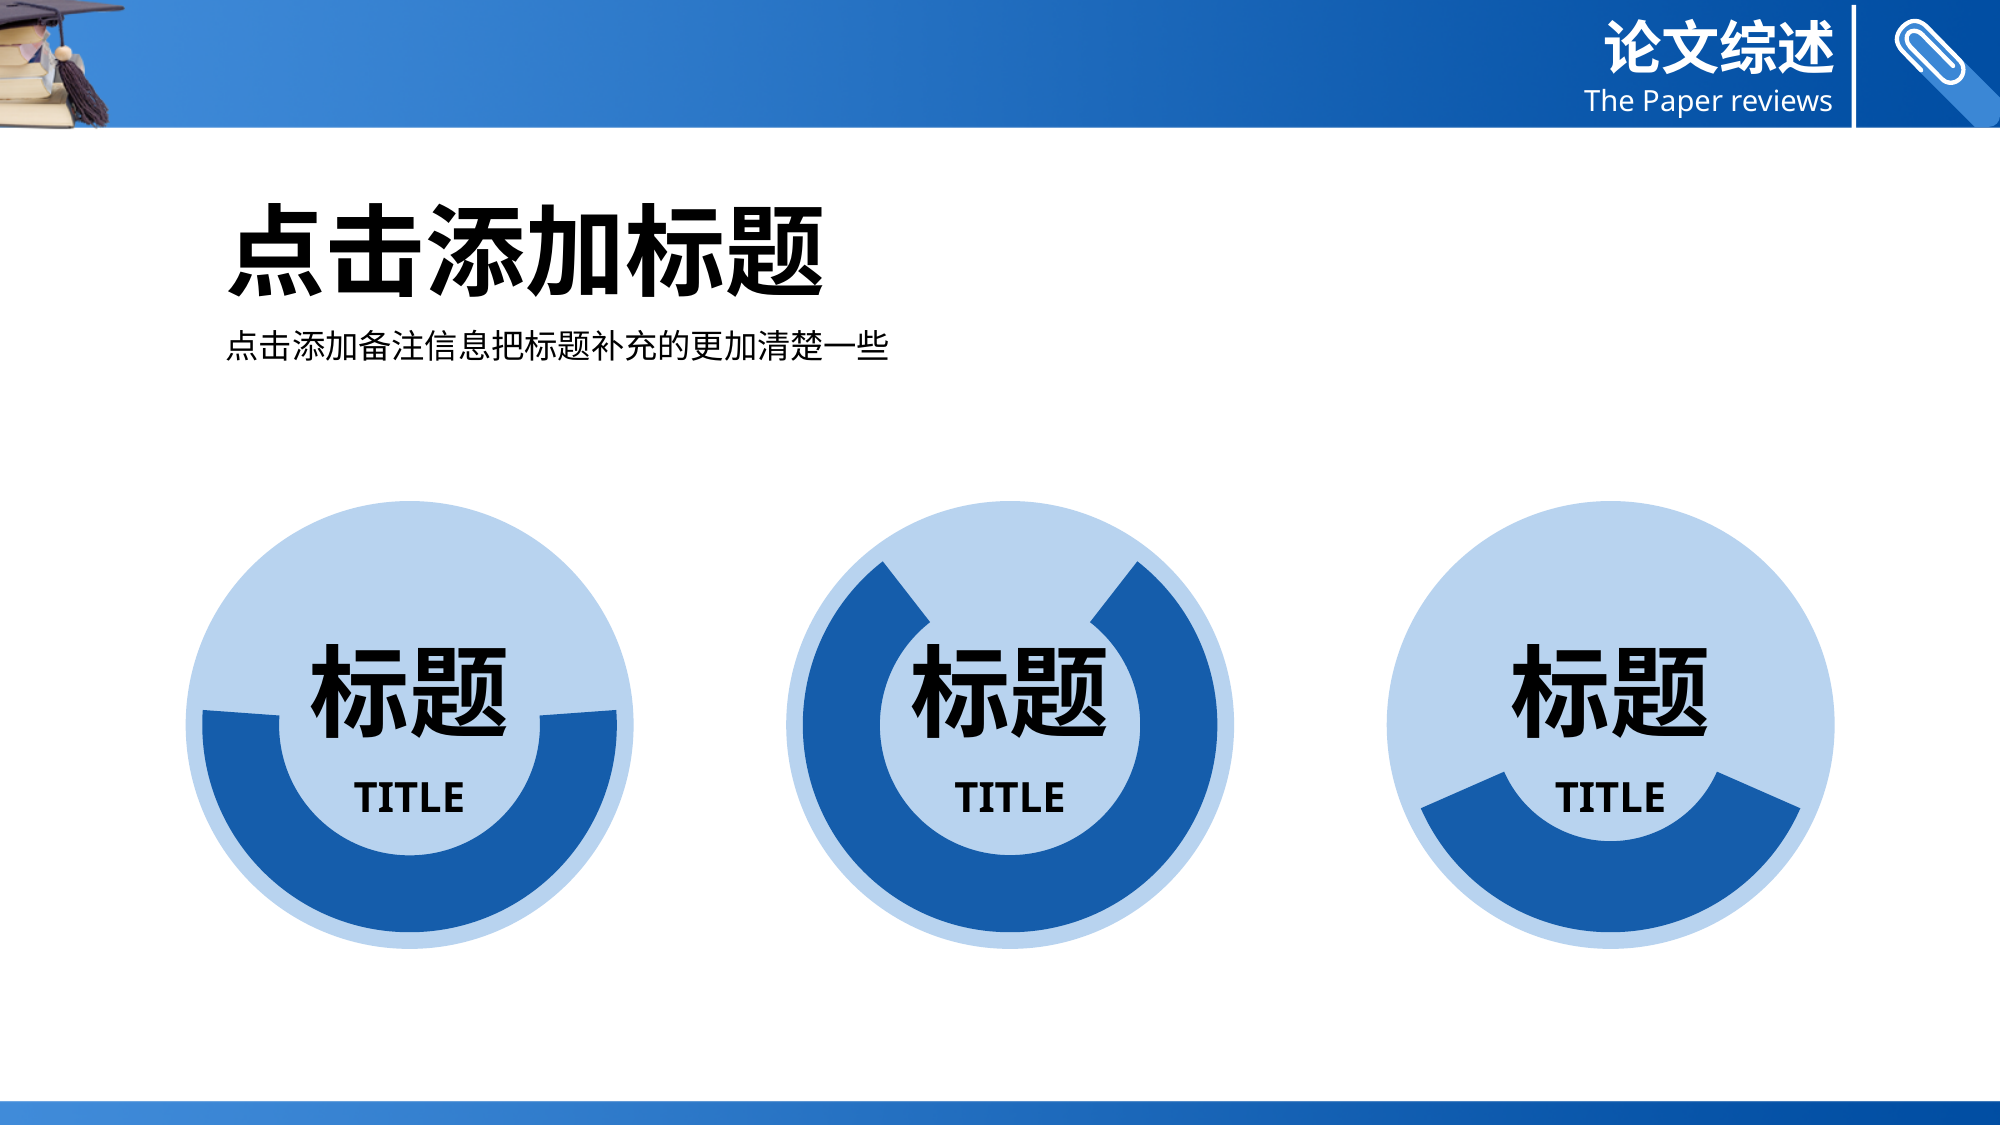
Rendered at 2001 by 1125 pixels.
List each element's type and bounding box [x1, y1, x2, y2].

text_box [1530, 3, 1852, 127]
text_box [1894, 18, 2000, 127]
picture [0, 0, 2000, 1125]
